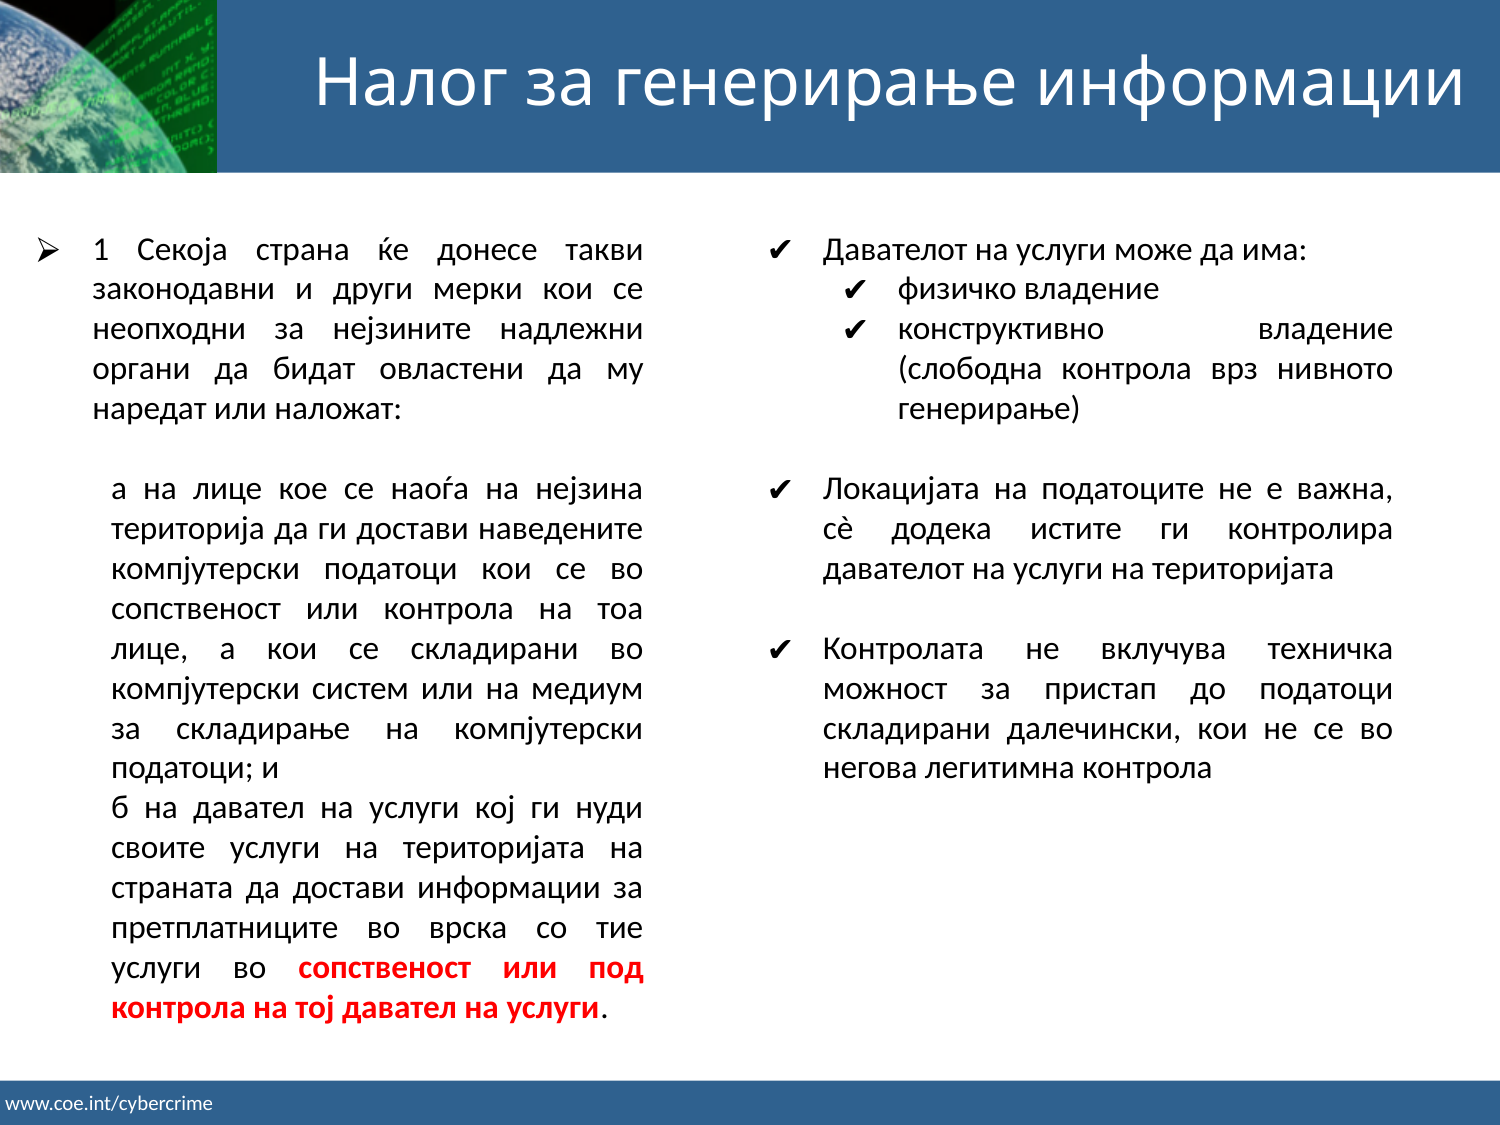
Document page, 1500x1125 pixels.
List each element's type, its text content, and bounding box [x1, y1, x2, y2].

text_box Налог за генерирање информации [230, 31, 1483, 127]
picture [0, 0, 217, 173]
text_box Давателот на услуги може да има: физичко владение конструктивно владение (слободна контрола врз нивното генерирање) Локацијата на податоците не е важна, сѐ додека истите ги контролира давателот на услуги на територијата Контролата не вклучува техничка можност за пристап до податоци складирани далечински, кои не се во негова легитимна контрола [751, 219, 1409, 794]
text_box 1 Секоја страна ќе донесе такви законодавни и други мерки кои се неопходни за нејзините надлежни органи да бидат овластени да му наредат или наложат: а на лице кое се наоѓа на нејзина територија да ги достави наведените компјутерски податоци кои се во сопственост или контрола на тоа лице, а кои се складирани во компјутерски систем или на медиум за складирање на компјутерски податоци; и б на давател на услуги кој ги нуди своите услуги на територијата на страната да достави информации за претплатниците во врска со тие услуги во сопственост или под контрола на тој давател на услуги. [21, 219, 660, 1033]
